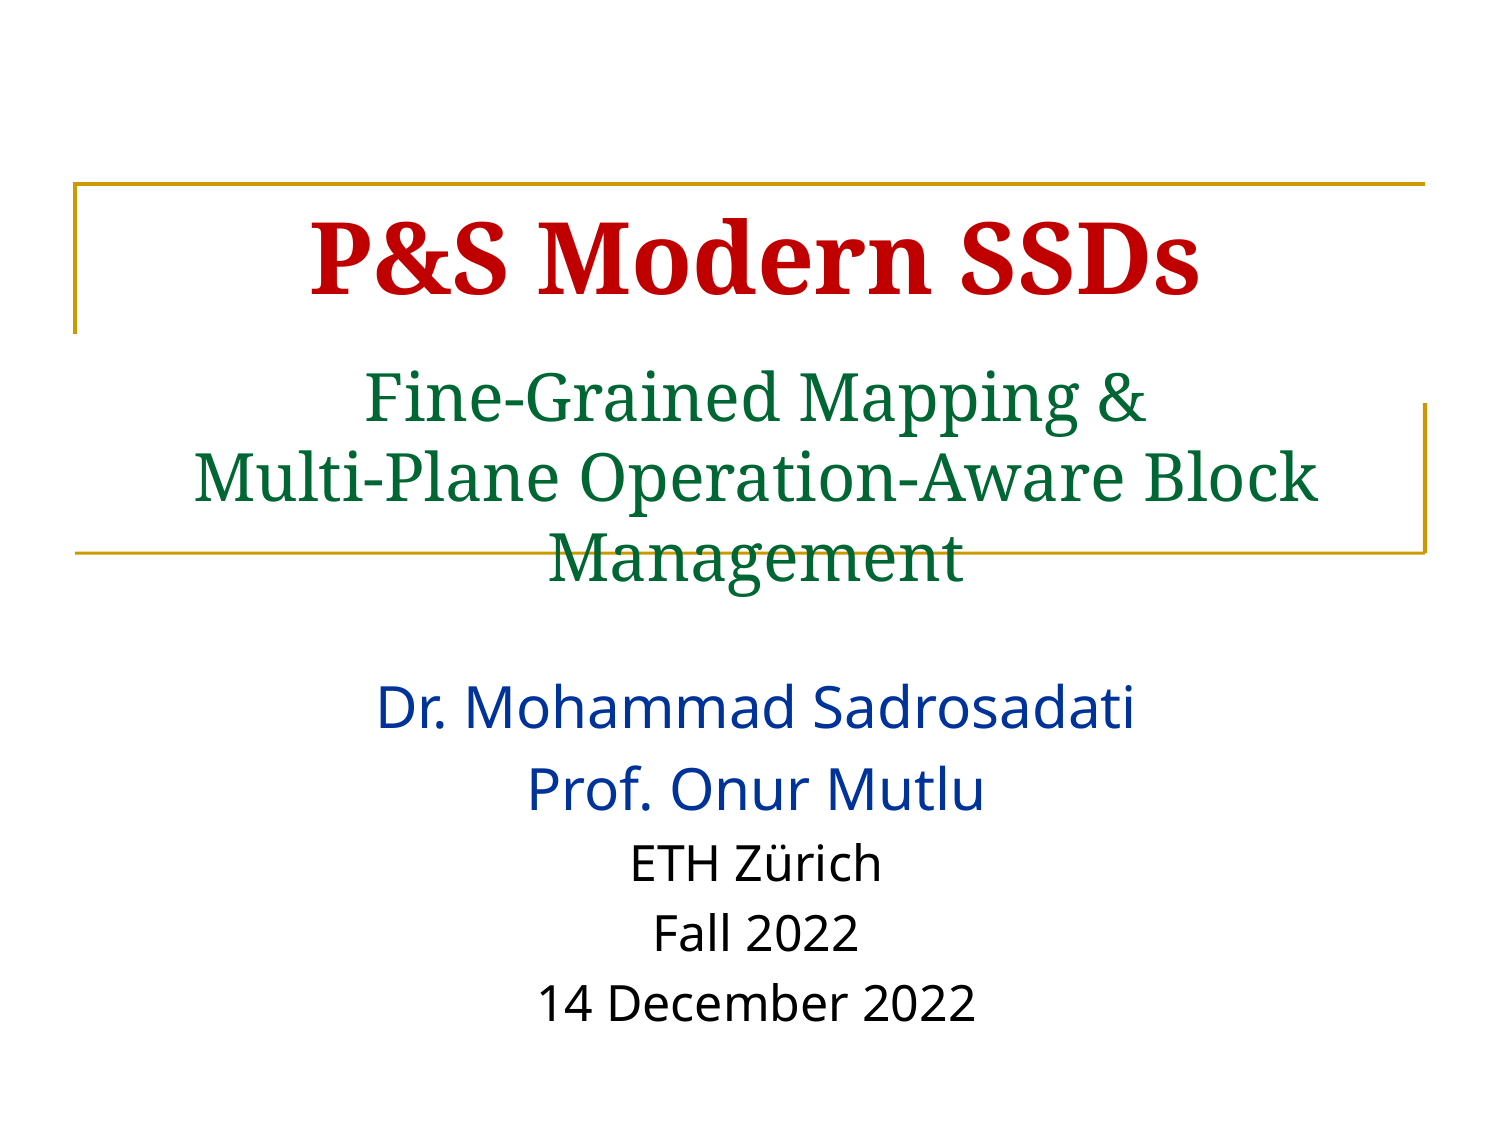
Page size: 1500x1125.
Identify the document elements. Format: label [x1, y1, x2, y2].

title [62, 187, 1450, 550]
subtitle [112, 662, 1400, 1038]
